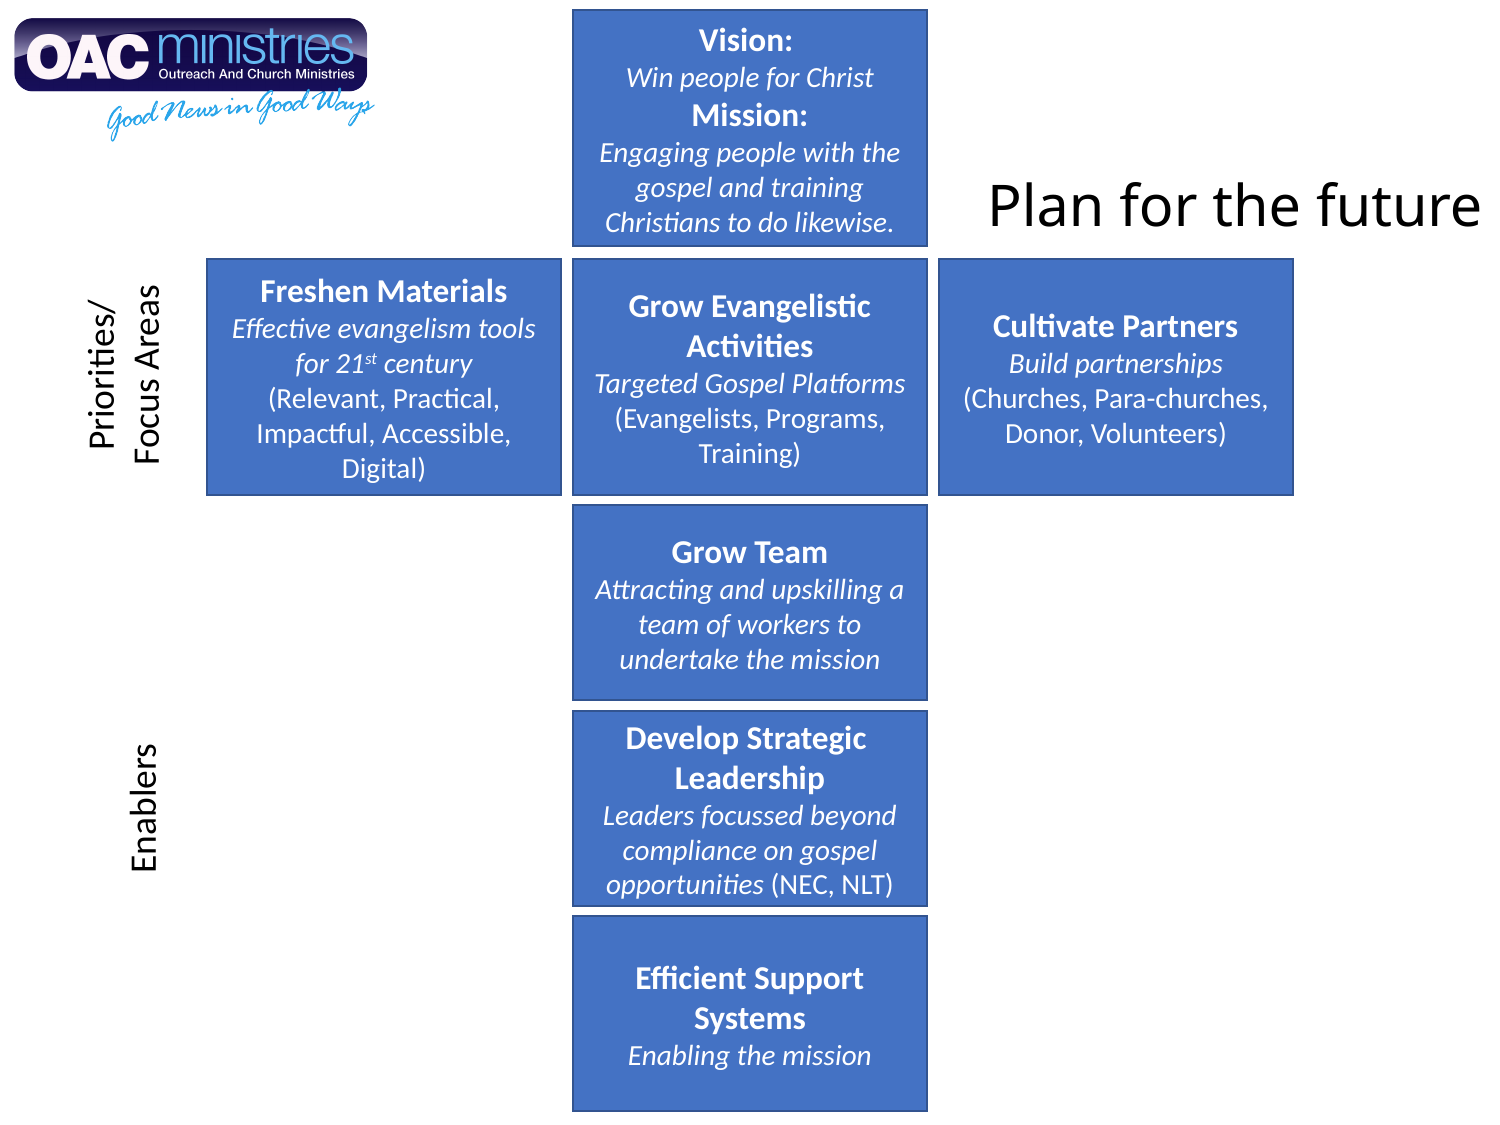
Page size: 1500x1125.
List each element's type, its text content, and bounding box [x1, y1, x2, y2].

text_box Grow Team Attracting and upskilling a team of workers to undertake the mission [572, 504, 928, 701]
text_box Freshen Materials Effective evangelism tools for 21st century (Relevant, Practical, Impactful, Accessible, Digital) [206, 258, 562, 496]
picture [11, 12, 378, 145]
text_box Efficient Support Systems Enabling the mission [572, 915, 928, 1112]
text_box Vision: Win people for Christ Mission: Engaging people with the gospel and training Christians to do likewise. [572, 9, 928, 247]
text_box Develop Strategic Leadership Leaders focussed beyond compliance on gospel opportunities (NEC, NLT) [572, 710, 928, 907]
text_box Grow Evangelistic Activities Targeted Gospel Platforms (Evangelists, Programs, Training) [572, 258, 928, 496]
text_box Cultivate Partners Build partnerships (Churches, Para-churches, Donor, Volunteers) [938, 258, 1294, 496]
title Plan for the future [971, 117, 1498, 247]
text_box Enablers [110, 505, 171, 1112]
text_box Priorities/ Focus Areas [69, 257, 174, 494]
